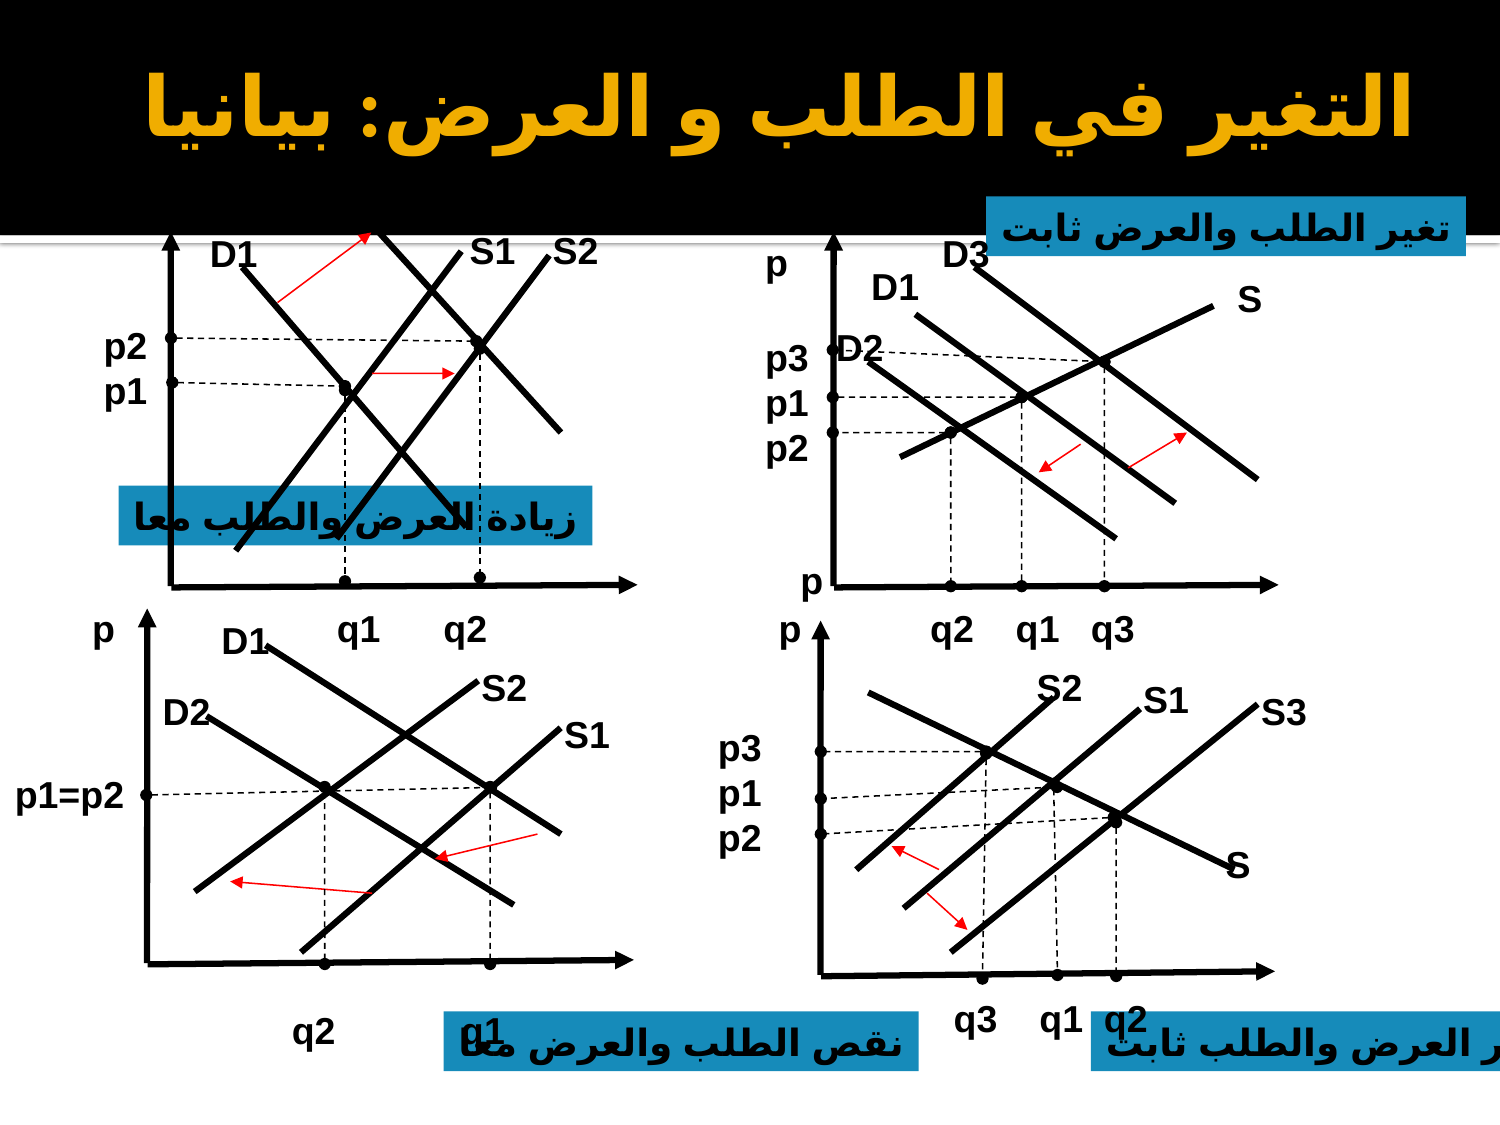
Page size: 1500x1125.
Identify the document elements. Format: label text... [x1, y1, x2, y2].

text_box S2 [578, 219, 614, 280]
title التغير في الطلب و العرض: بيانيا [75, 45, 1425, 161]
text_box تغير العرض والطلب ثابت [1090, 1011, 1500, 1072]
text_box S1 [578, 704, 625, 764]
text_box [578, 953, 634, 967]
text_box [578, 578, 638, 592]
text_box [0, 137, 573, 1060]
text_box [702, 196, 1396, 1048]
text_box نقص الطلب والعرض معا [443, 1011, 919, 1072]
